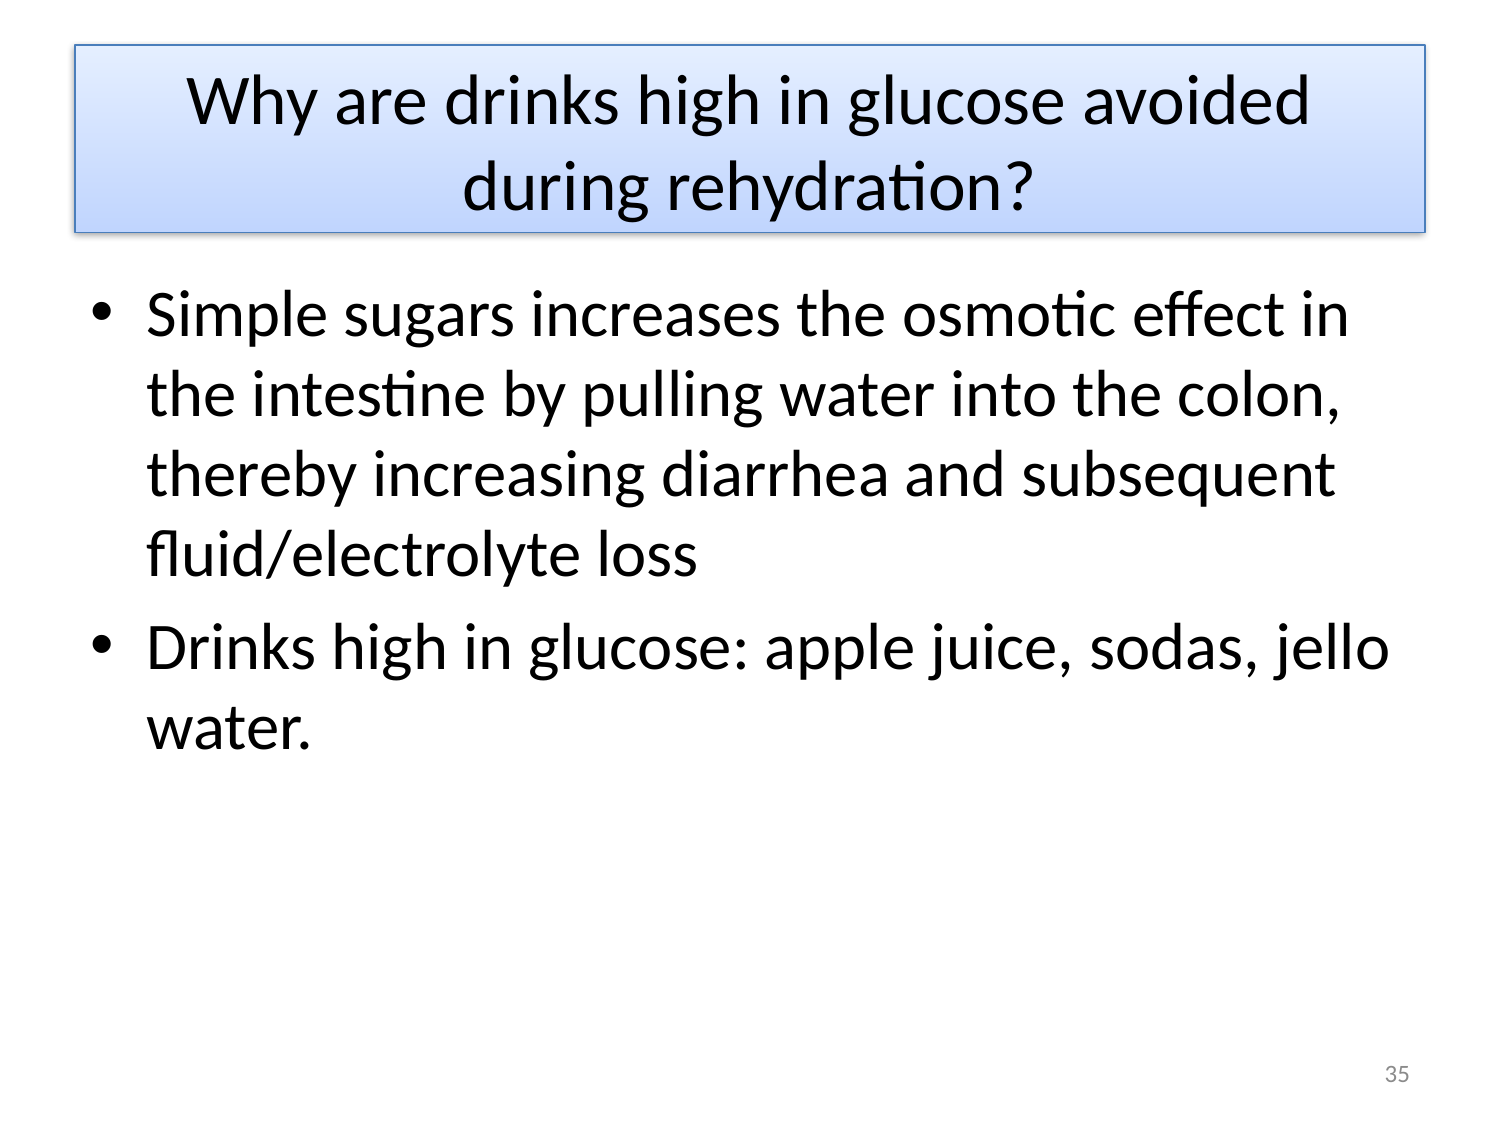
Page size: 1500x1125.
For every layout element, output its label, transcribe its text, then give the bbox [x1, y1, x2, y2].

list Simple sugars increases the osmotic effect in the intestine by pulling water into the colon, thereby increasing diarrhea and subsequent fluid/electrolyte loss Drinks high in glucose: apple juice, sodas, jello water. [75, 262, 1425, 1005]
slide_number 35 [1074, 1042, 1425, 1103]
title Why are drinks high in glucose avoided during rehydration? [74, 44, 1426, 233]
